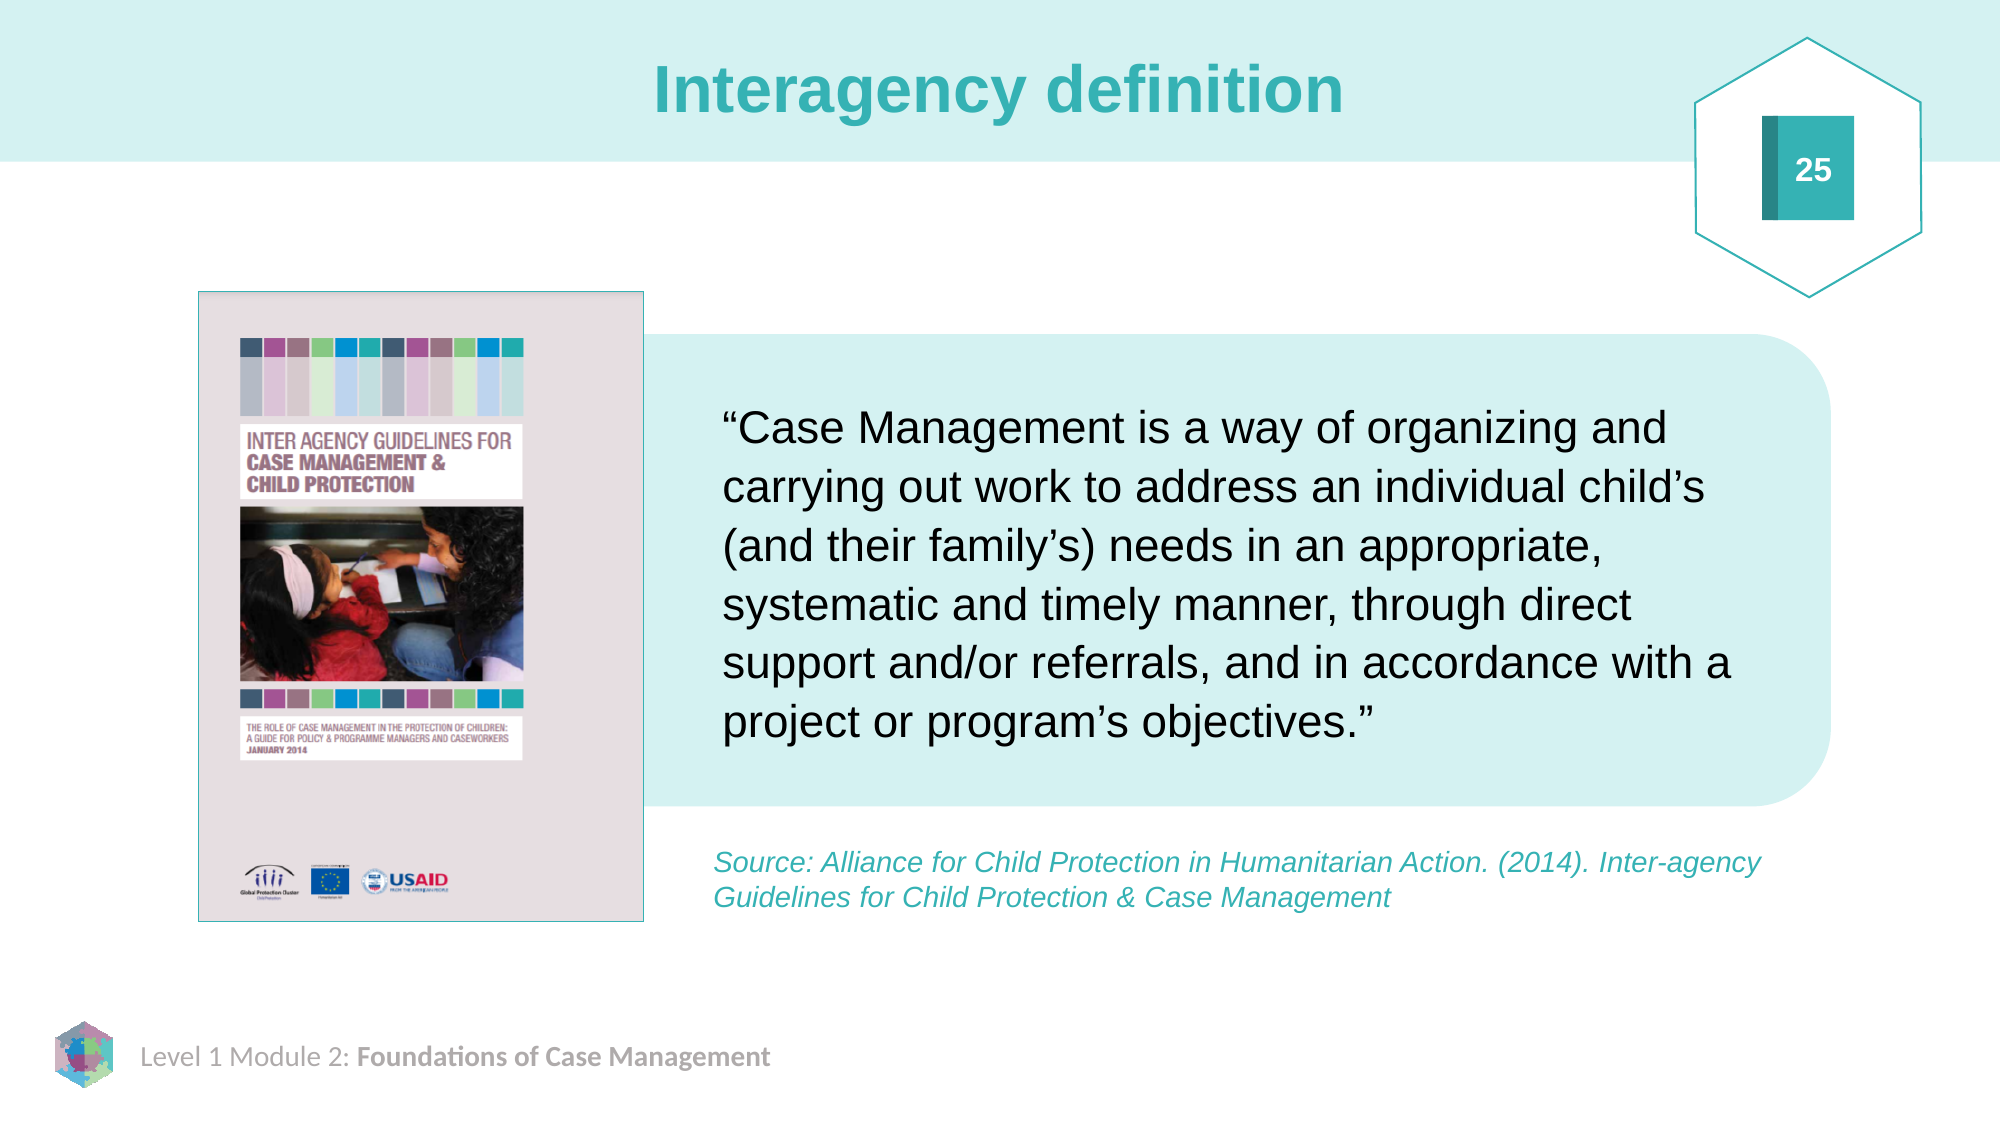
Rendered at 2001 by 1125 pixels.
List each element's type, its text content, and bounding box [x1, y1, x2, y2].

picture [198, 291, 644, 922]
title Interagency definition [137, 19, 1863, 163]
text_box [1677, 55, 1939, 280]
text_box Source: Alliance for Child Protection in Humanitarian Action. (2014). Inter-agency Guidelines for Child Protection & Case Management [698, 835, 1831, 921]
text_box “Case Management is a way of organizing and carrying out work to address an individual child’s (and their family’s) needs in an appropriate, systematic and timely manner, through direct support and/or referrals, and in accordance with a project or program’s objectives.” [644, 332, 1832, 808]
picture [55, 1021, 113, 1088]
